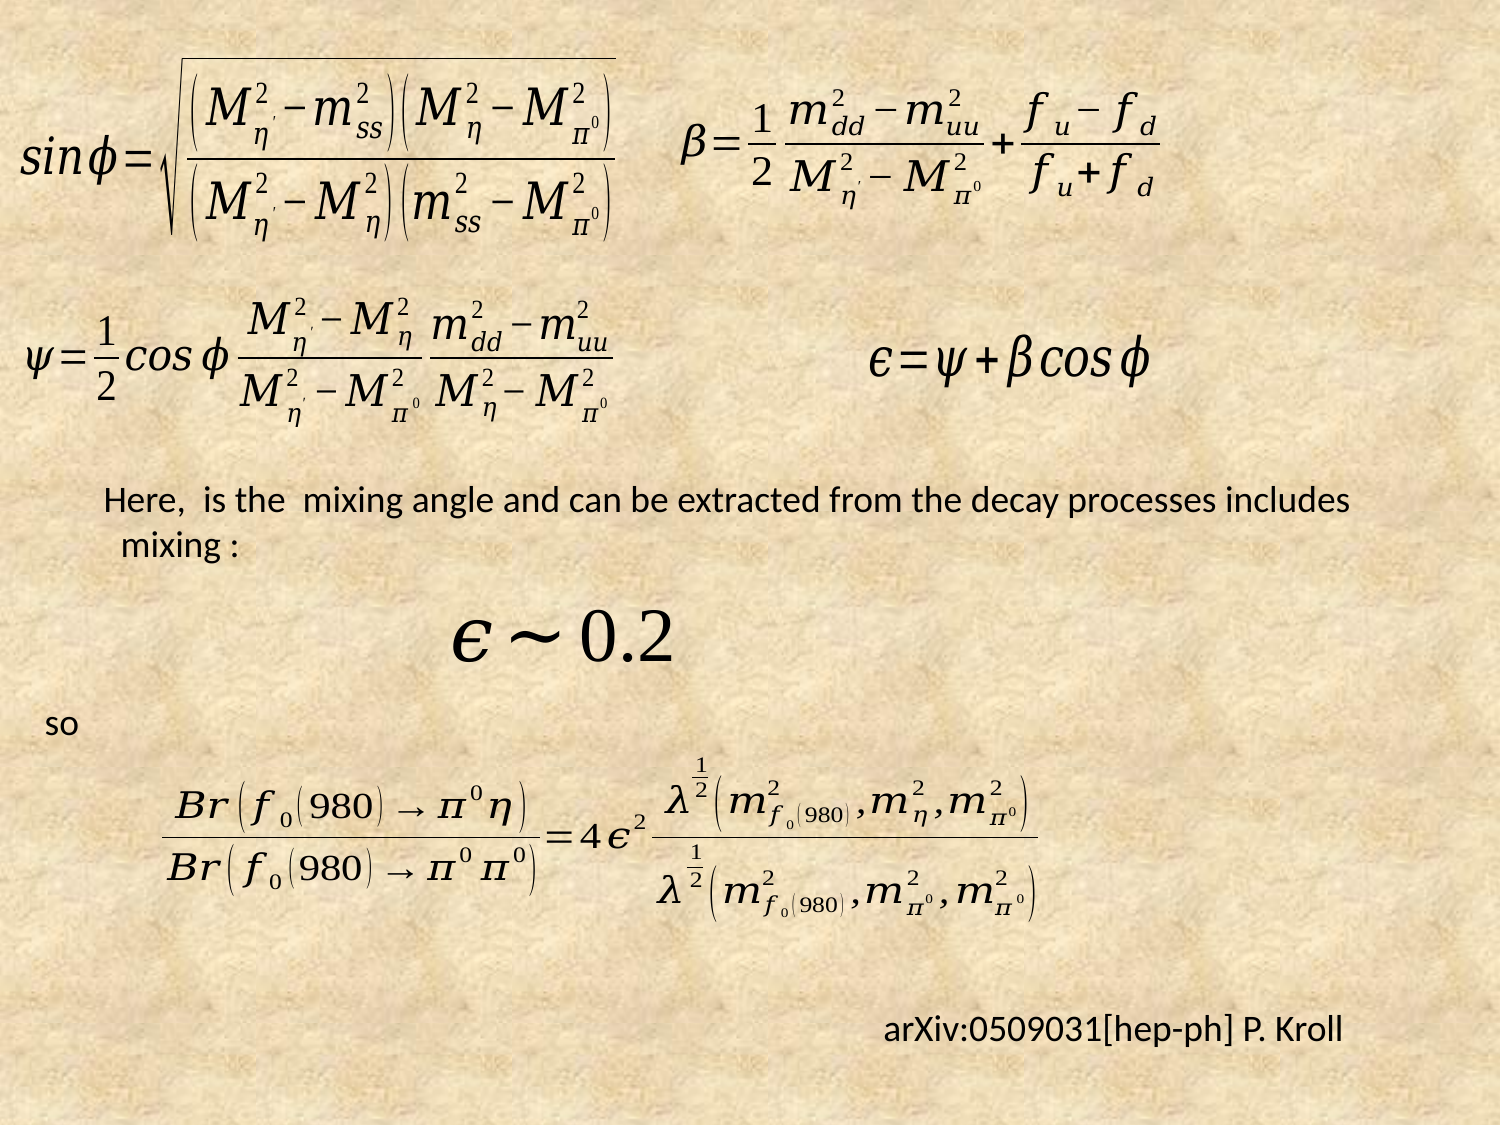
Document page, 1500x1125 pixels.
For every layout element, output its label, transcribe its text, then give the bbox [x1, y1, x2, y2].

text_box arXiv:0509031[hep-ph] P. Kroll [868, 996, 1370, 1057]
picture [0, 0, 1500, 1125]
text_box so [29, 690, 94, 751]
